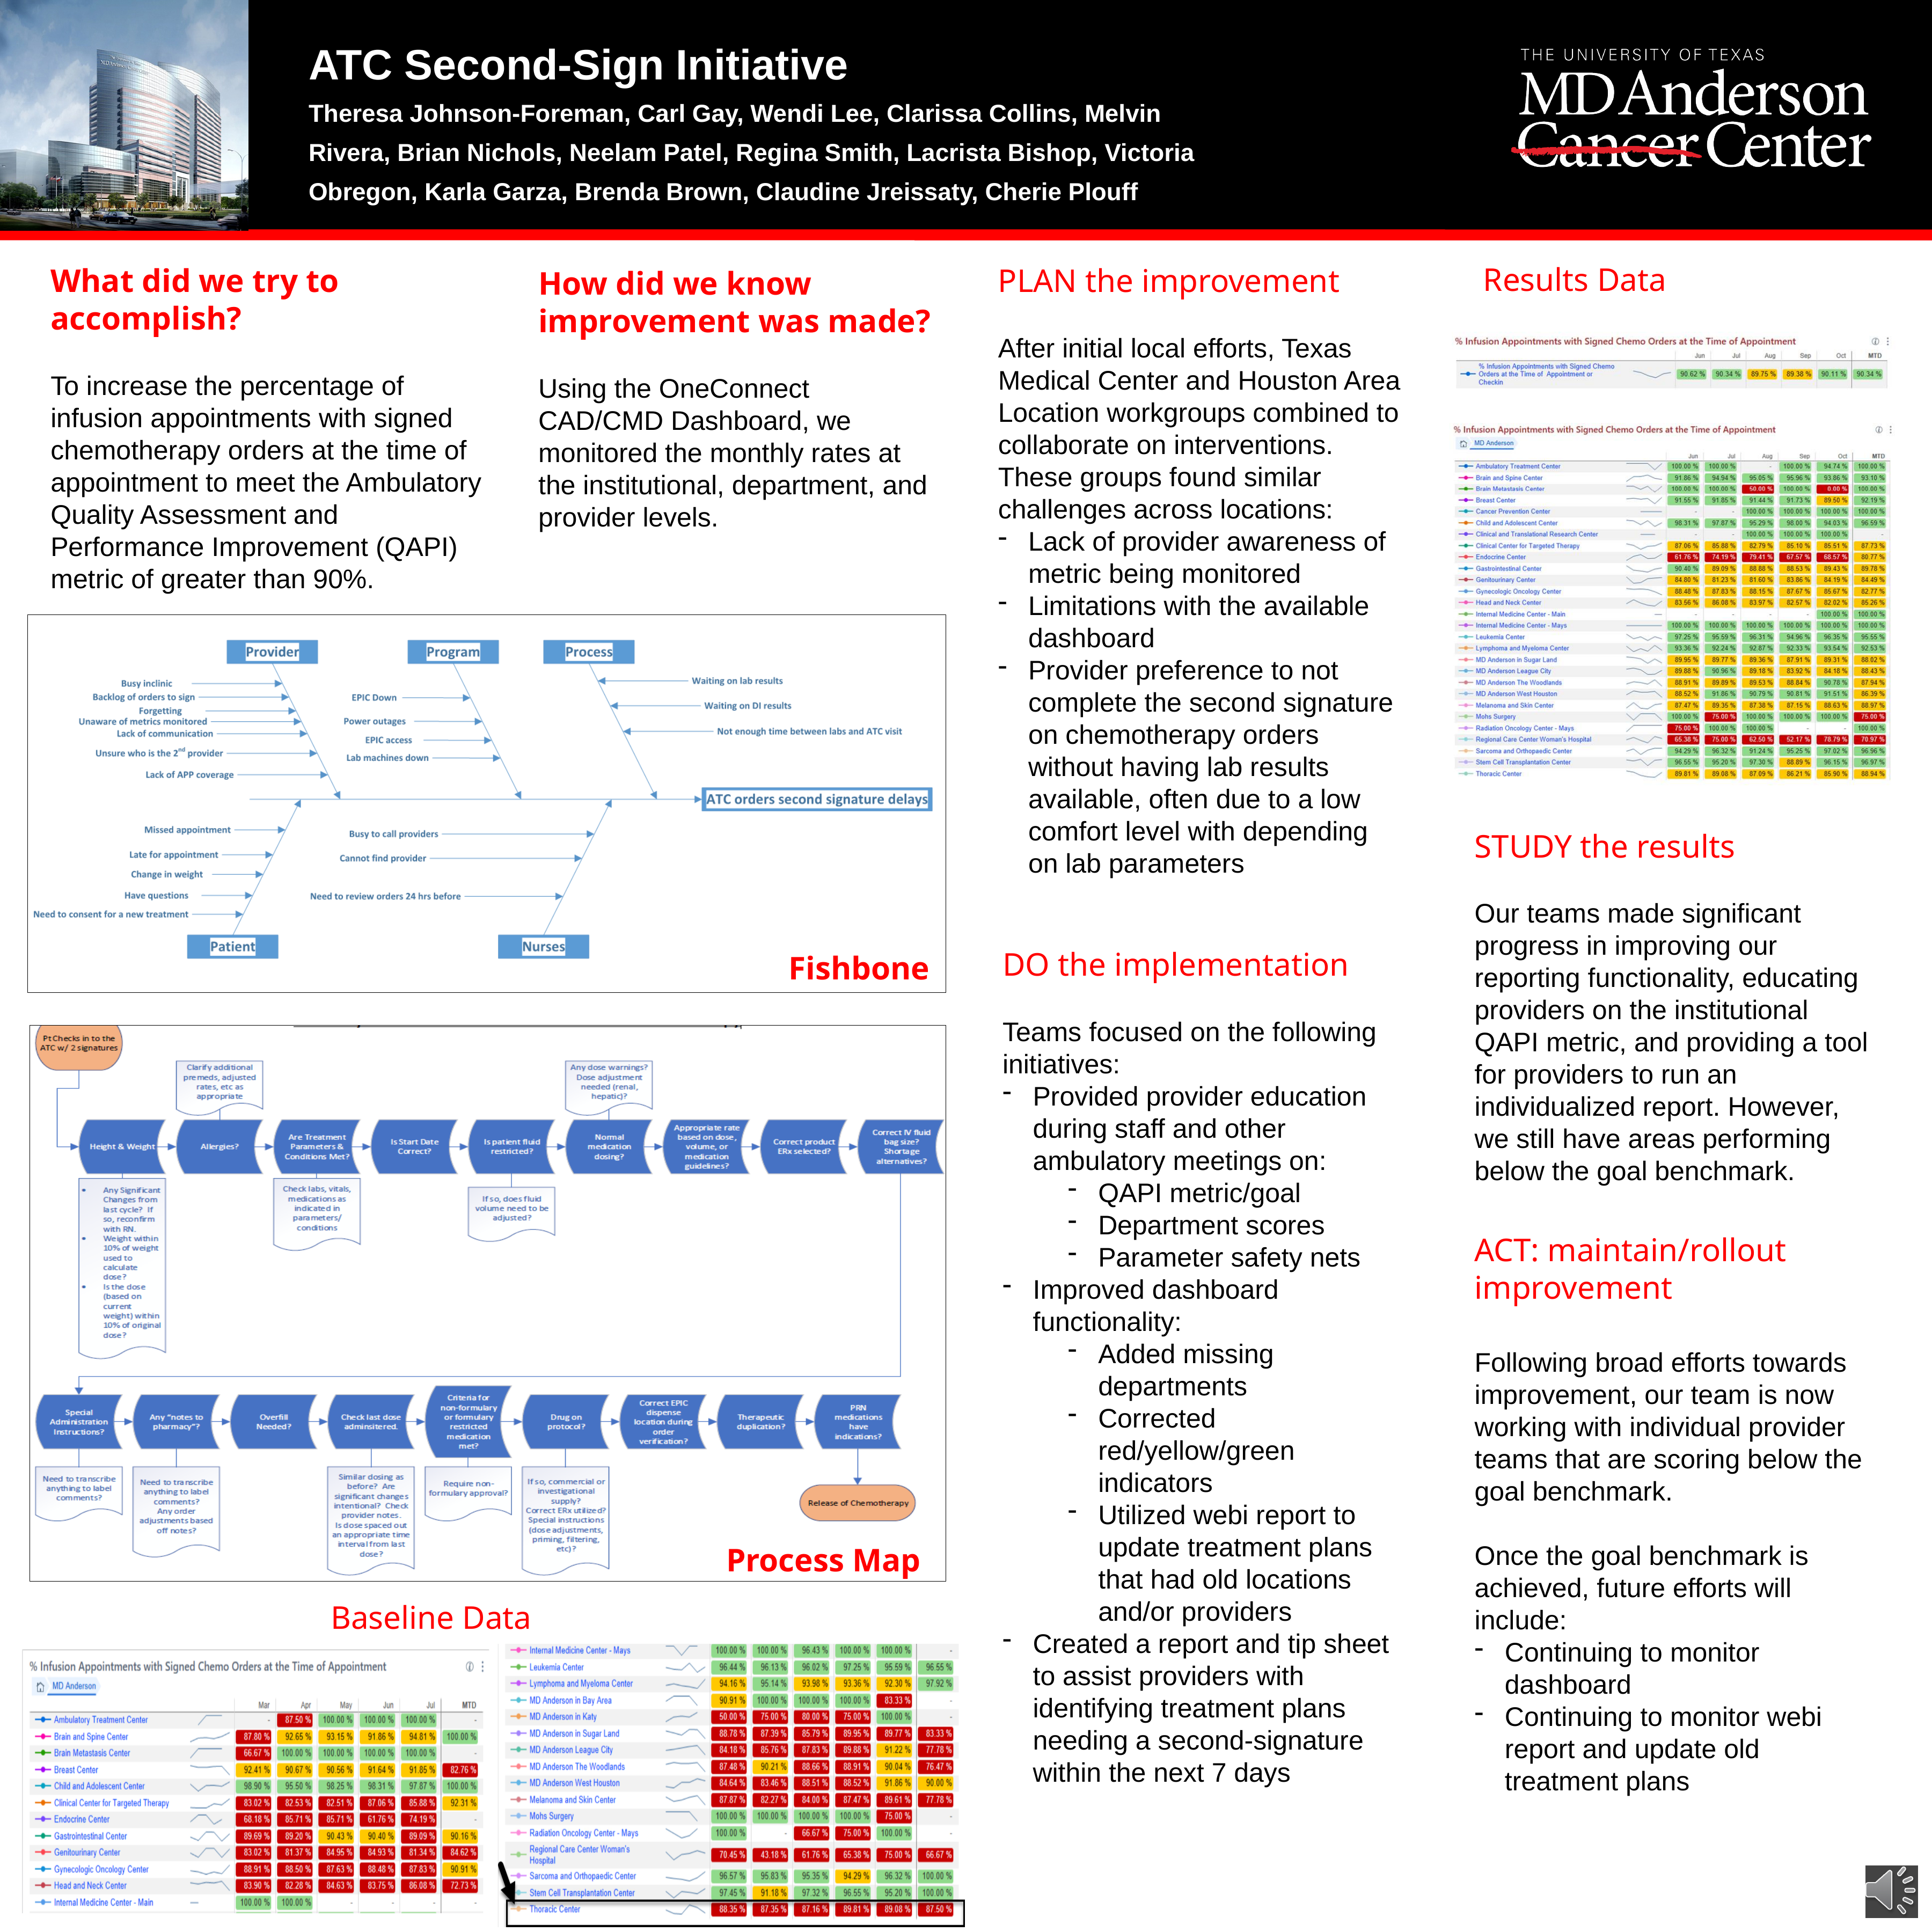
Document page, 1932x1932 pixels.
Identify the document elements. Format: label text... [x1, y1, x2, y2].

text_box DO the implementation Teams focused on the following initiatives: Provided provider education during staff and other ambulatory meetings on: QAPI metric/goal Department scores Parameter safety nets Improved dashboard functionality: Added missing departments Corrected red/yellow/green indicators Utilized webi report to update treatment plans that had old locations and/or providers Created a report and tip sheet to assist providers with identifying treatment plans needing a second-signature within the next 7 days [1002, 944, 1406, 1852]
picture [30, 1025, 946, 1581]
text_box What did we try to accomplish? To increase the percentage of infusion appointments with signed chemotherapy orders at the time of appointment to meet the Ambulatory Quality Assessment and Performance Improvement (QAPI) metric of greater than 90%. [50, 261, 489, 614]
picture [497, 1644, 965, 1927]
text_box PLAN the improvement After initial local efforts, Texas Medical Center and Houston Area Location workgroups combined to collaborate on interventions. These groups found similar challenges across locations: Lack of provider awareness of metric being monitored Limitations with the available dashboard Provider preference to not complete the second signature on chemotherapy orders without having lab results available, often due to a low comfort level with depending on lab parameters [998, 261, 1401, 957]
picture [27, 614, 946, 993]
picture [1448, 423, 1896, 786]
text_box Results Data [1475, 255, 1877, 302]
picture [22, 1649, 489, 1913]
text_box Baseline Data [322, 1593, 722, 1640]
text_box STUDY the results Our teams made significant progress in improving our reporting functionality, educating providers on the institutional QAPI metric, and providing a tool for providers to run an individualized report. However, we still have areas performing below the goal benchmark. [1474, 826, 1877, 1187]
text_box How did we know improvement was made? Using the OneConnect CAD/CMD Dashboard, we monitored the monthly rates at the institutional, department, and provider levels. [538, 264, 941, 614]
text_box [247, 0, 1932, 235]
picture [1451, 331, 1896, 393]
picture [0, 0, 248, 231]
text_box ACT: maintain/rollout improvement Following broad efforts towards improvement, our team is now working with individual provider teams that are scoring below the goal benchmark. Once the goal benchmark is achieved, future efforts will include: Continuing to monitor dashboard Continuing to monitor webi report and update old treatment plans [1474, 1230, 1877, 1843]
picture [1864, 1864, 1919, 1919]
